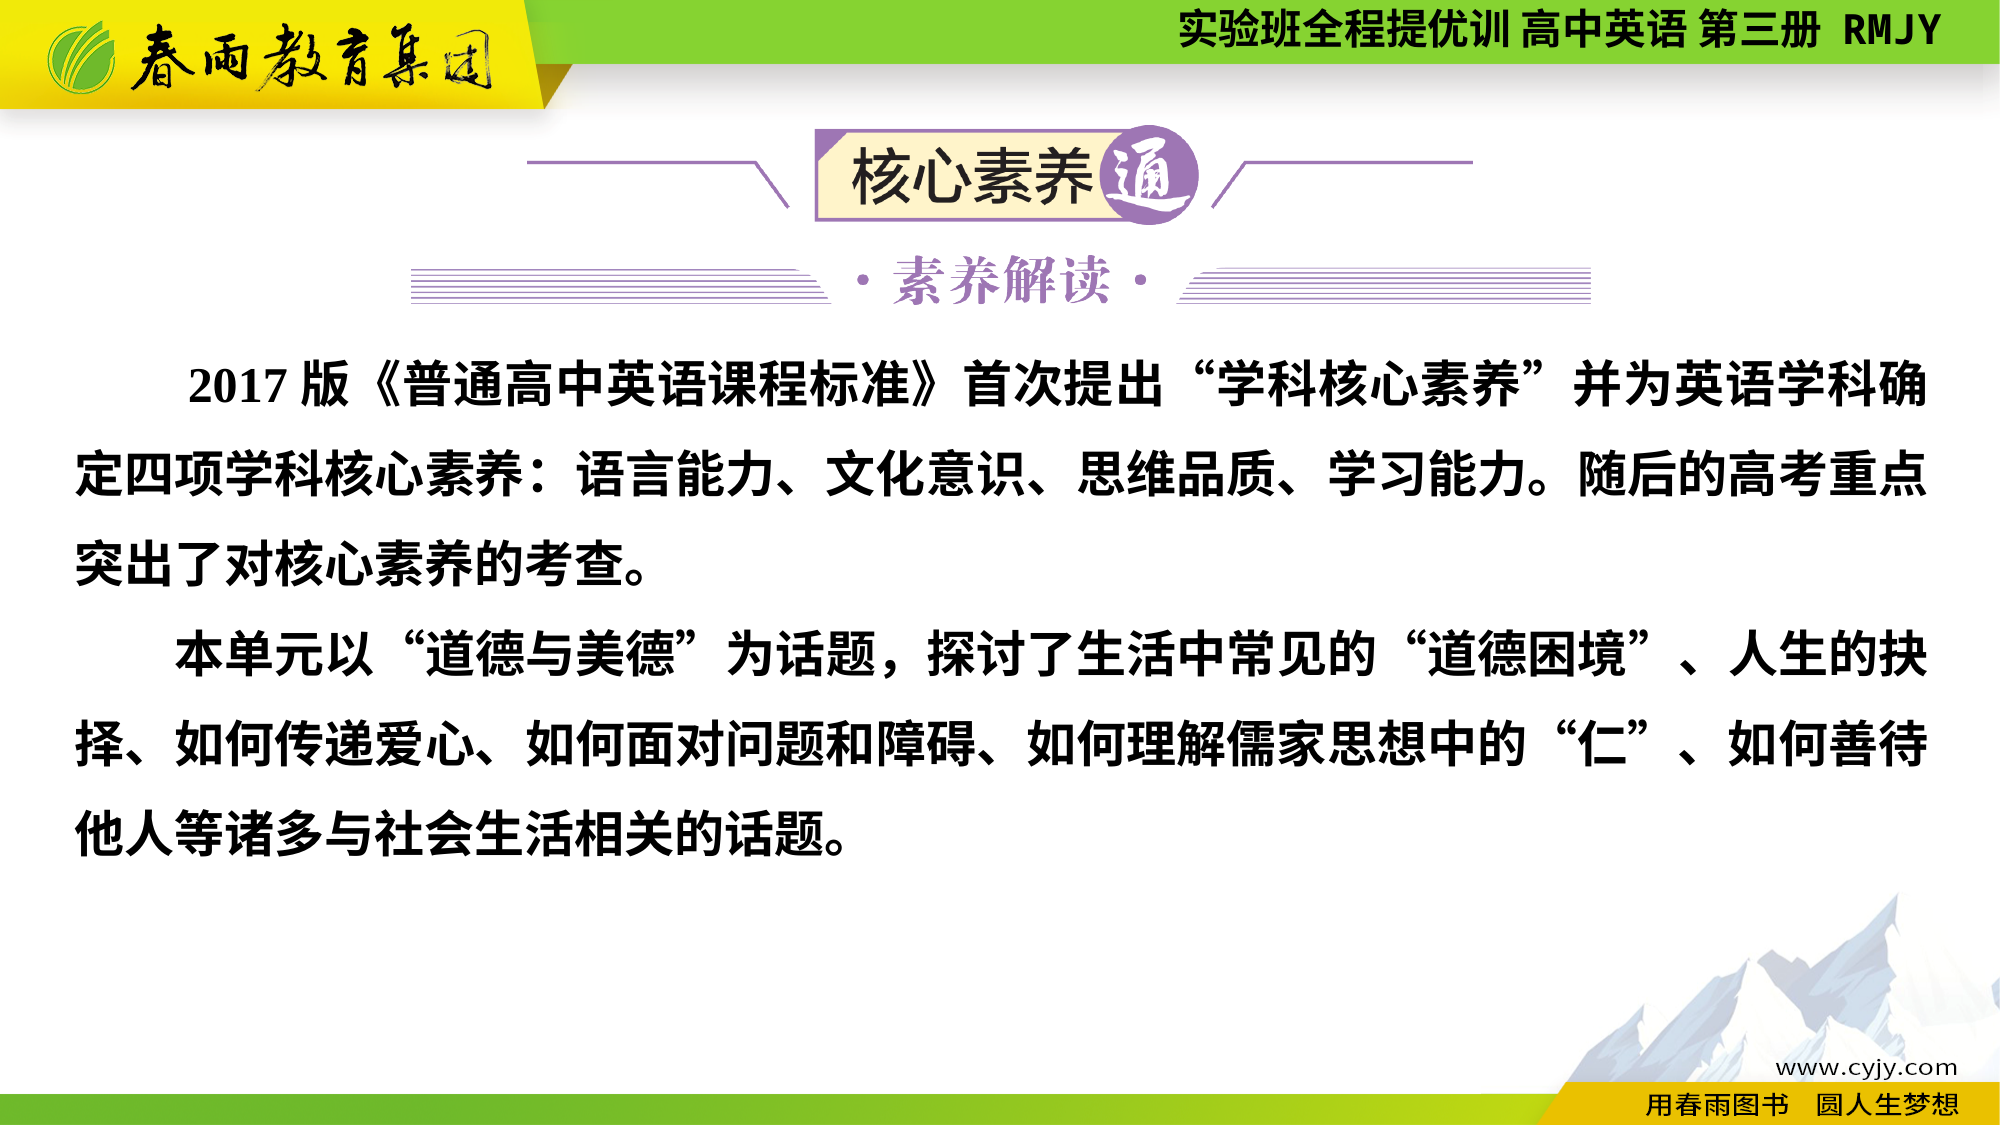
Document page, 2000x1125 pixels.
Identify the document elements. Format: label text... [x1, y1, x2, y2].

list 2017版《普通高中英语课程标准》首次提出“学科核心素养”并为英语学科确定四项学科核心素养：语言能力、文化意识、思维品质、学习能力。随后的高考重点突出了对核心素养的考查。 本单元以“道德与美德”为话题，探讨了生活中常见的“道德困境”、人生的抉择、如何传递爱心、如何面对问题和障碍、如何理解儒家思想中的“仁”、如何善待他人等诸多与社会生活相关的话题。 [59, 314, 1944, 864]
picture [0, 0, 2000, 1125]
